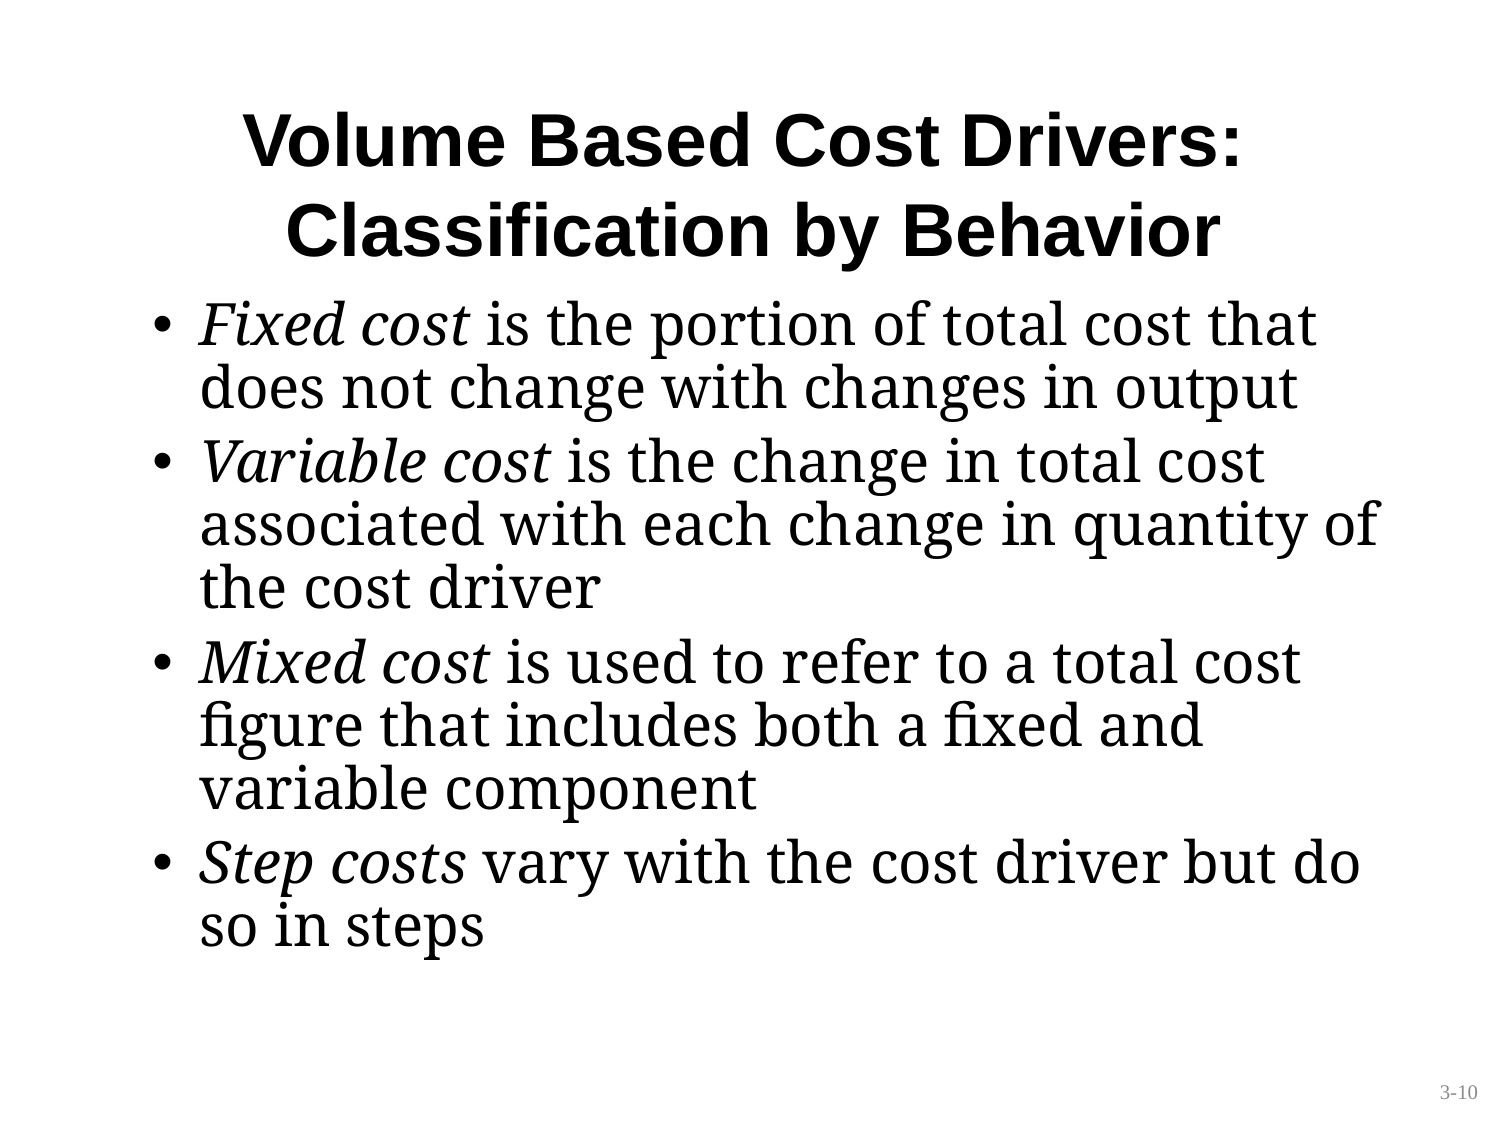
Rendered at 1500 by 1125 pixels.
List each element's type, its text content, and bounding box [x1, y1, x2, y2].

text_box Volume Based Cost Drivers: Classification by Behavior [137, 99, 1350, 263]
slide_number 3-10 [1417, 1068, 1494, 1114]
list Fixed cost is the portion of total cost that does not change with changes in output Variable cost is the change in total cost associated with each change in quantity of the cost driver Mixed cost is used to refer to a total cost figure that includes both a fixed and variable component Step costs vary with the cost driver but do so in steps [62, 287, 1426, 976]
